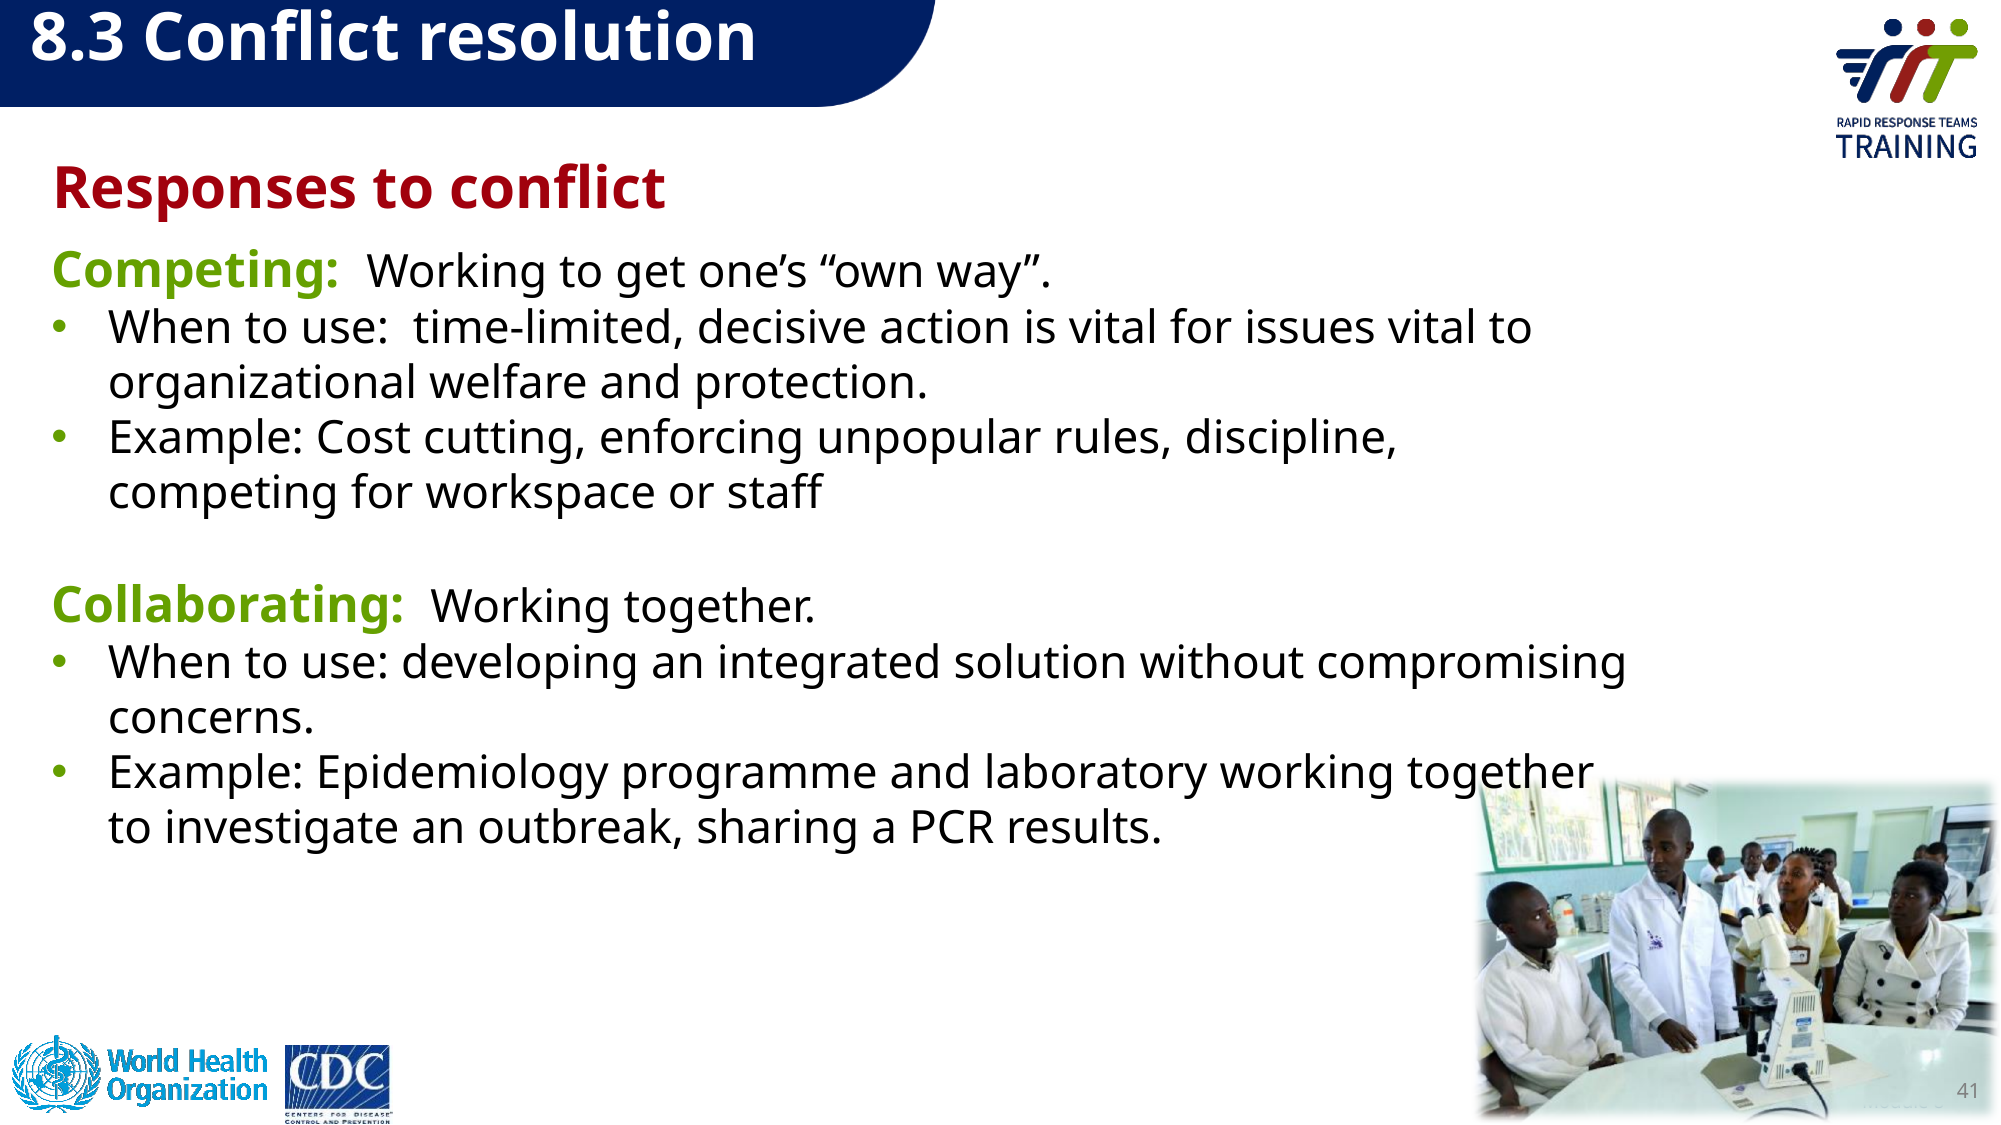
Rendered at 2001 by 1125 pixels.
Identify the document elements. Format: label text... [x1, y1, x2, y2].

picture [38, 1092, 54, 1100]
picture [12, 1035, 53, 1067]
picture [43, 1088, 54, 1094]
picture [36, 1035, 267, 1113]
picture [46, 1056, 54, 1061]
title Responses to conflict [44, 130, 1771, 249]
picture [0, 0, 936, 107]
picture [285, 1045, 393, 1124]
text_box Competing: Working to get one’s “own way”. When to use: time-limited, decisive action is vital for issues vital to organizational welfare and protection. Example: Cost cutting, enforcing unpopular rules, discipline, competing for workspace or staff Collaborating: Working together. When to use: developing an integrated solution without compromising concerns. Example: Epidemiology programme and laboratory working together to investigate an outbreak, sharing a PCR results. [44, 230, 1641, 971]
picture [1471, 773, 2000, 1125]
list 8.3 Conflict resolution [22, 0, 1535, 99]
picture [34, 1058, 41, 1077]
picture [12, 1084, 46, 1113]
picture [38, 1044, 53, 1052]
picture [1835, 19, 1978, 167]
picture [50, 1109, 62, 1113]
picture [28, 1054, 36, 1077]
